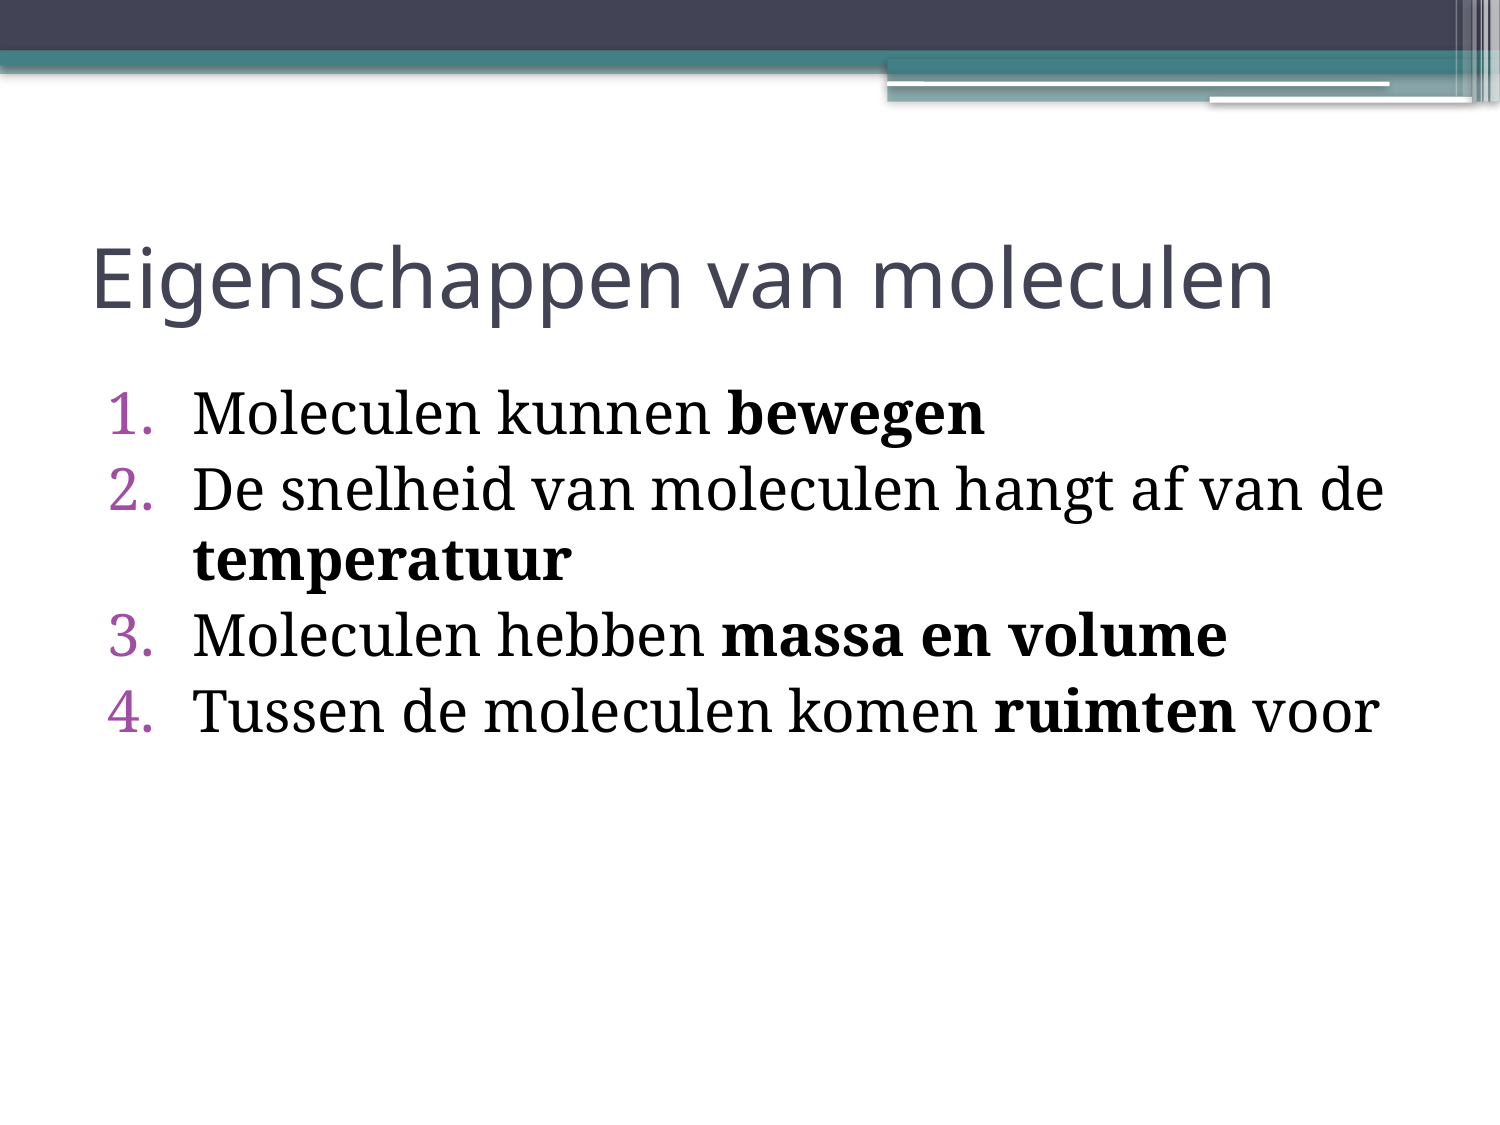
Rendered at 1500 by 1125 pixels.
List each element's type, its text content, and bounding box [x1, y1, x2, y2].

list Moleculen kunnen bewegen De snelheid van moleculen hangt af van de temperatuur Moleculen hebben massa en volume Tussen de moleculen komen ruimten voor [75, 368, 1425, 1079]
title Eigenschappen van moleculen [75, 187, 1425, 363]
